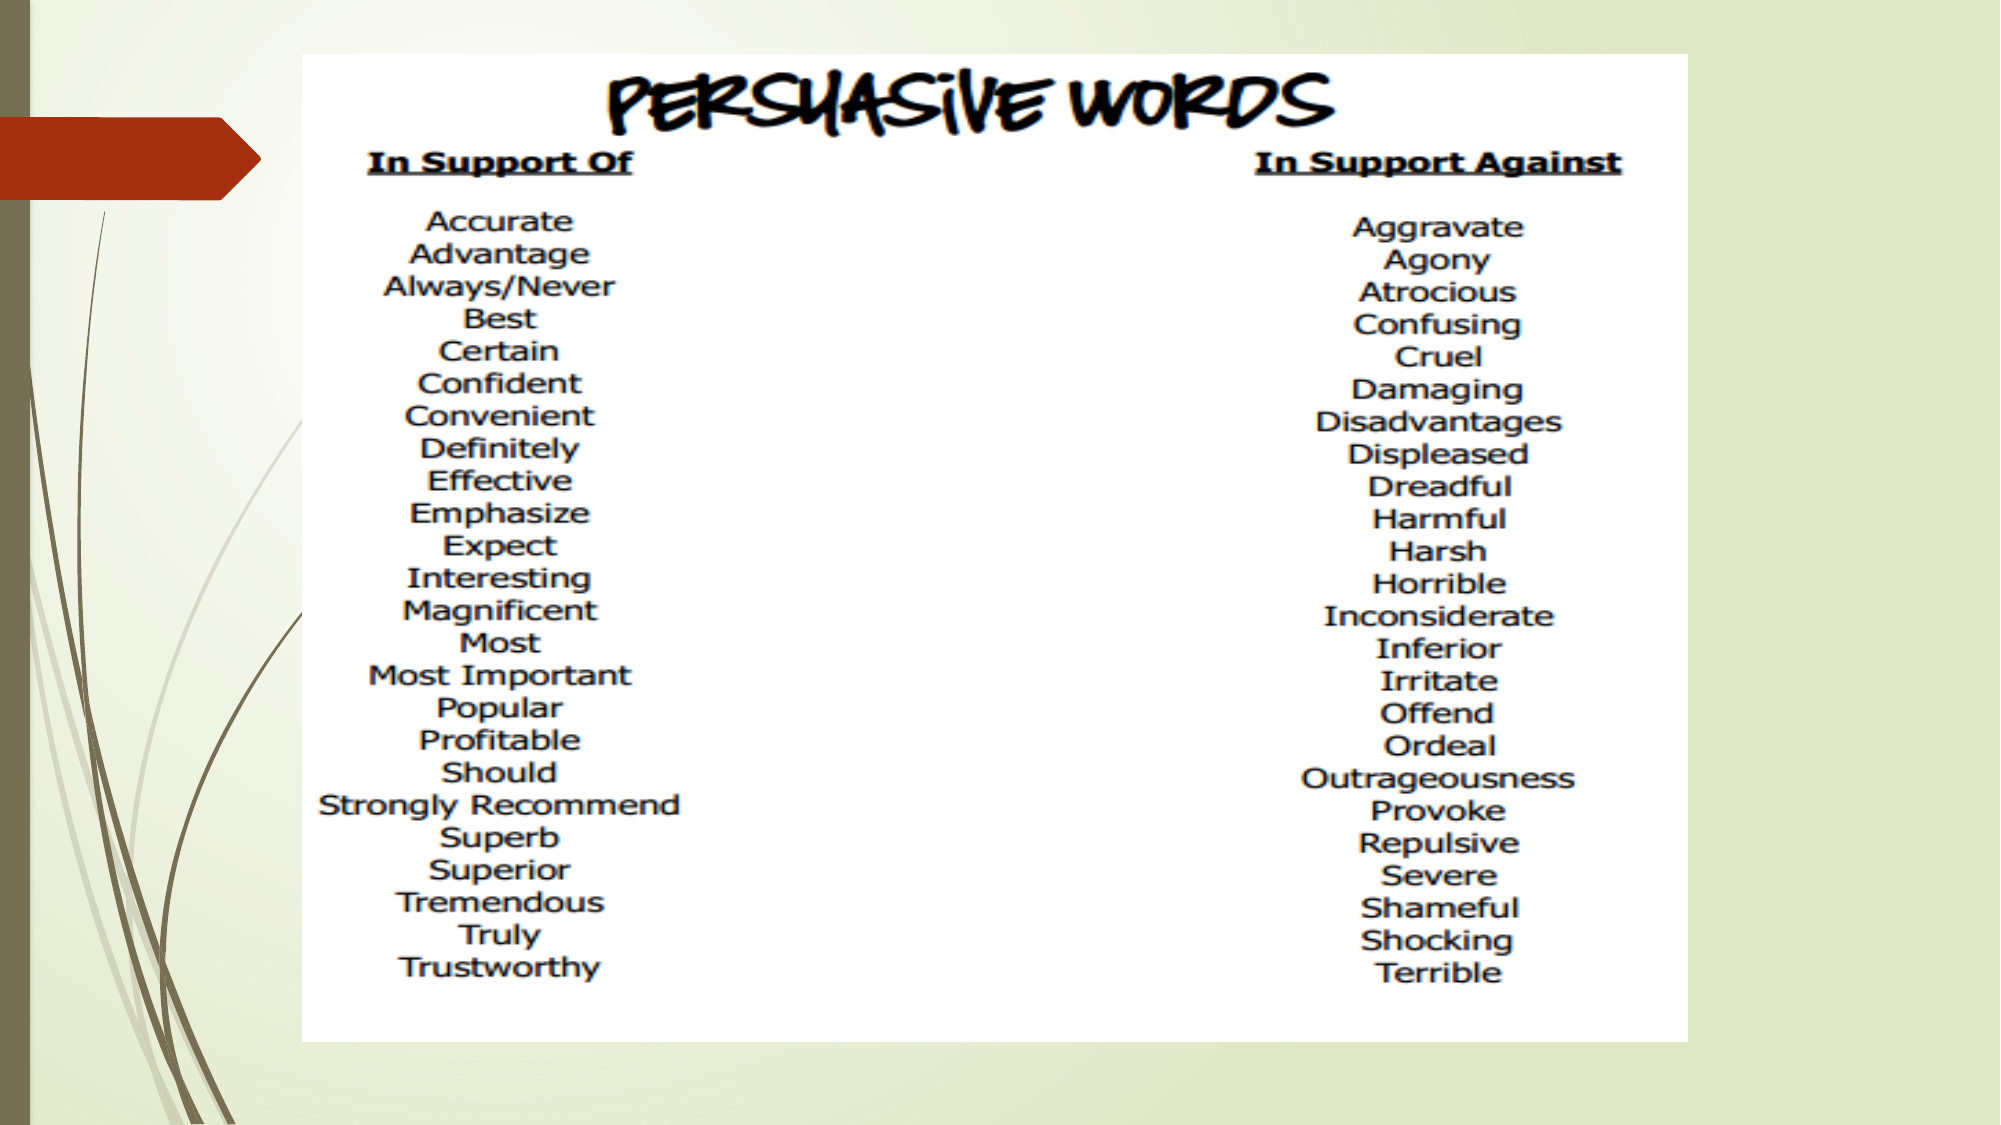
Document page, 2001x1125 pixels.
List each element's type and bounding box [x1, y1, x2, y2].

picture [301, 54, 1689, 1042]
